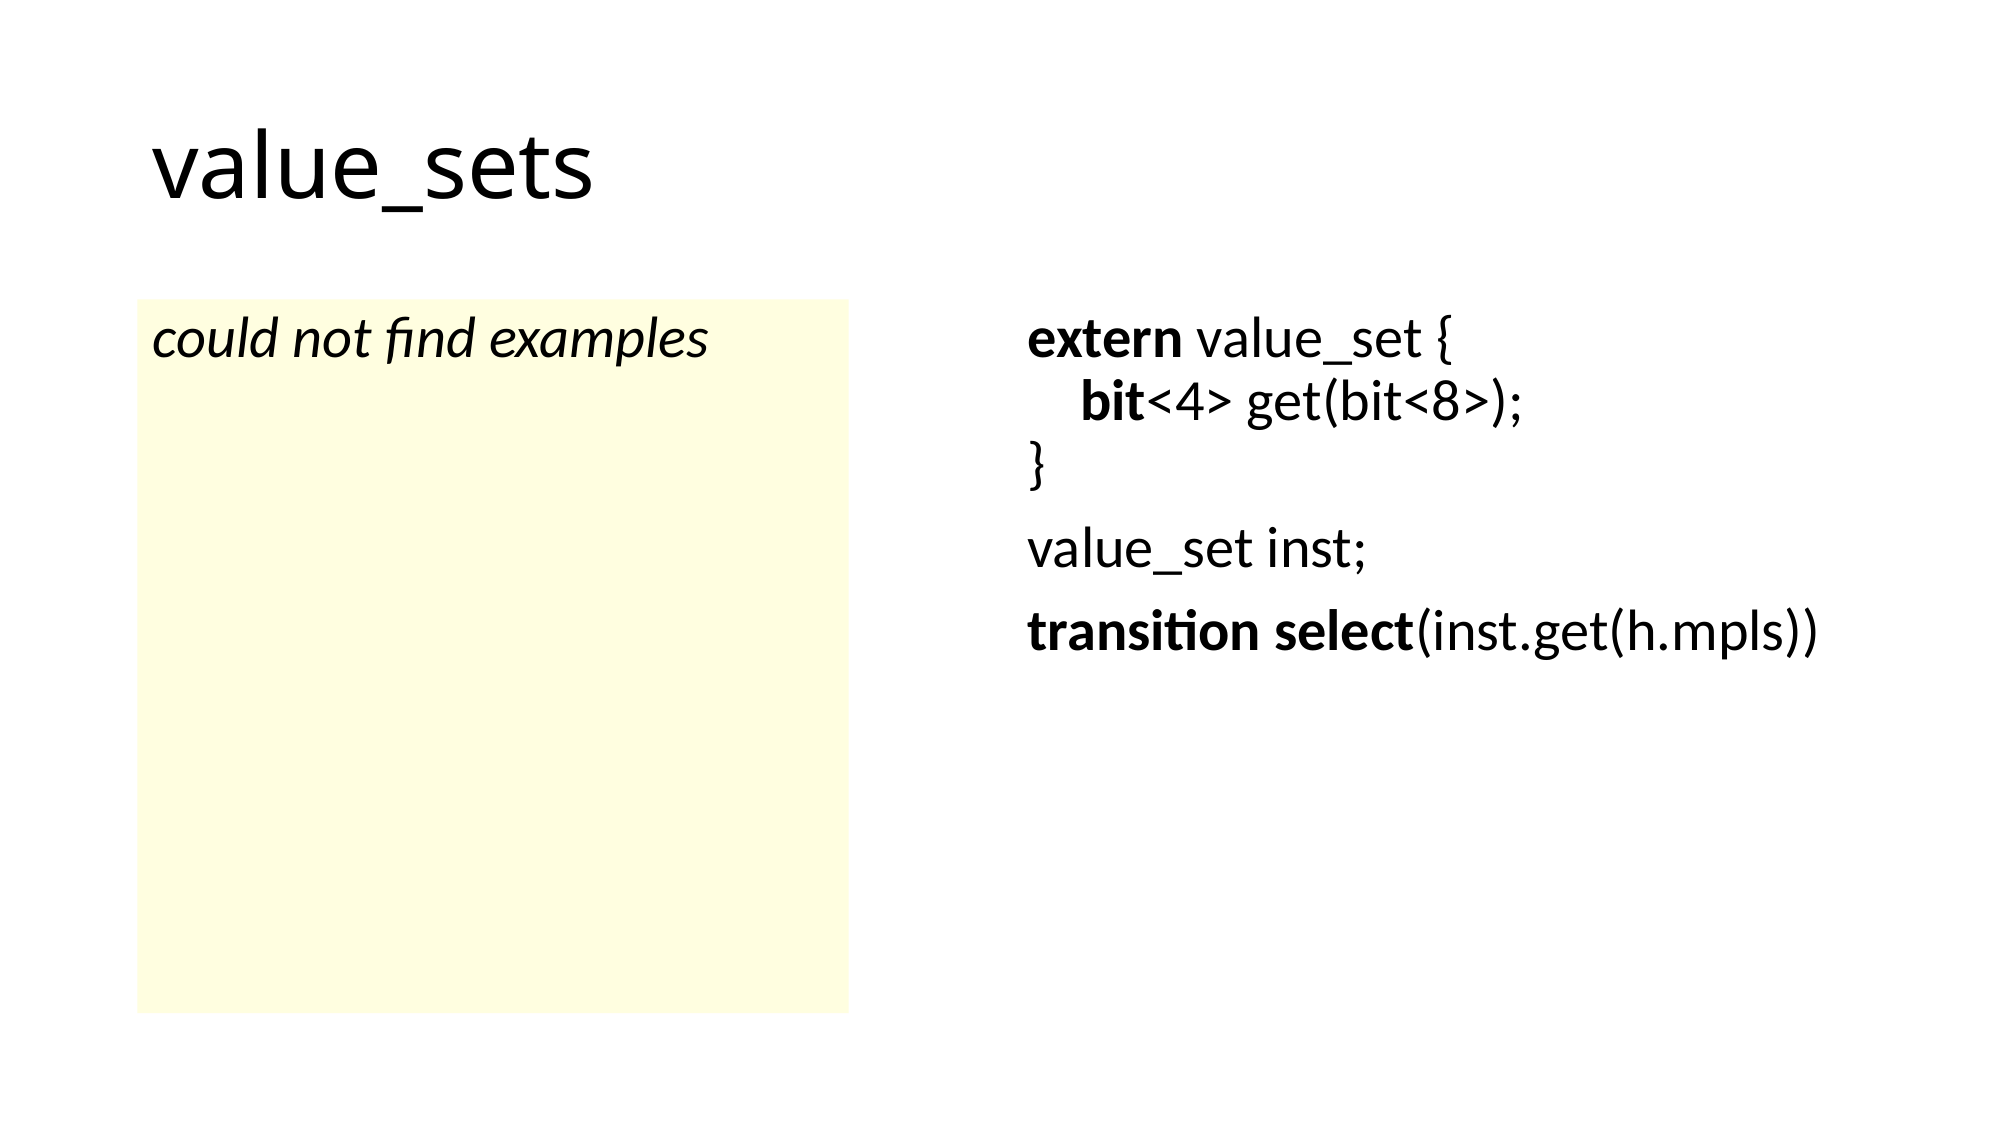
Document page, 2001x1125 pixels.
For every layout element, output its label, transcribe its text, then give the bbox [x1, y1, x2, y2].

list extern value_set { bit<4> get(bit<8>); } value_set inst; transition select(inst.get(h.mpls)) [1012, 299, 1863, 1014]
list could not find examples [137, 299, 849, 1014]
title value_sets [137, 59, 1863, 278]
